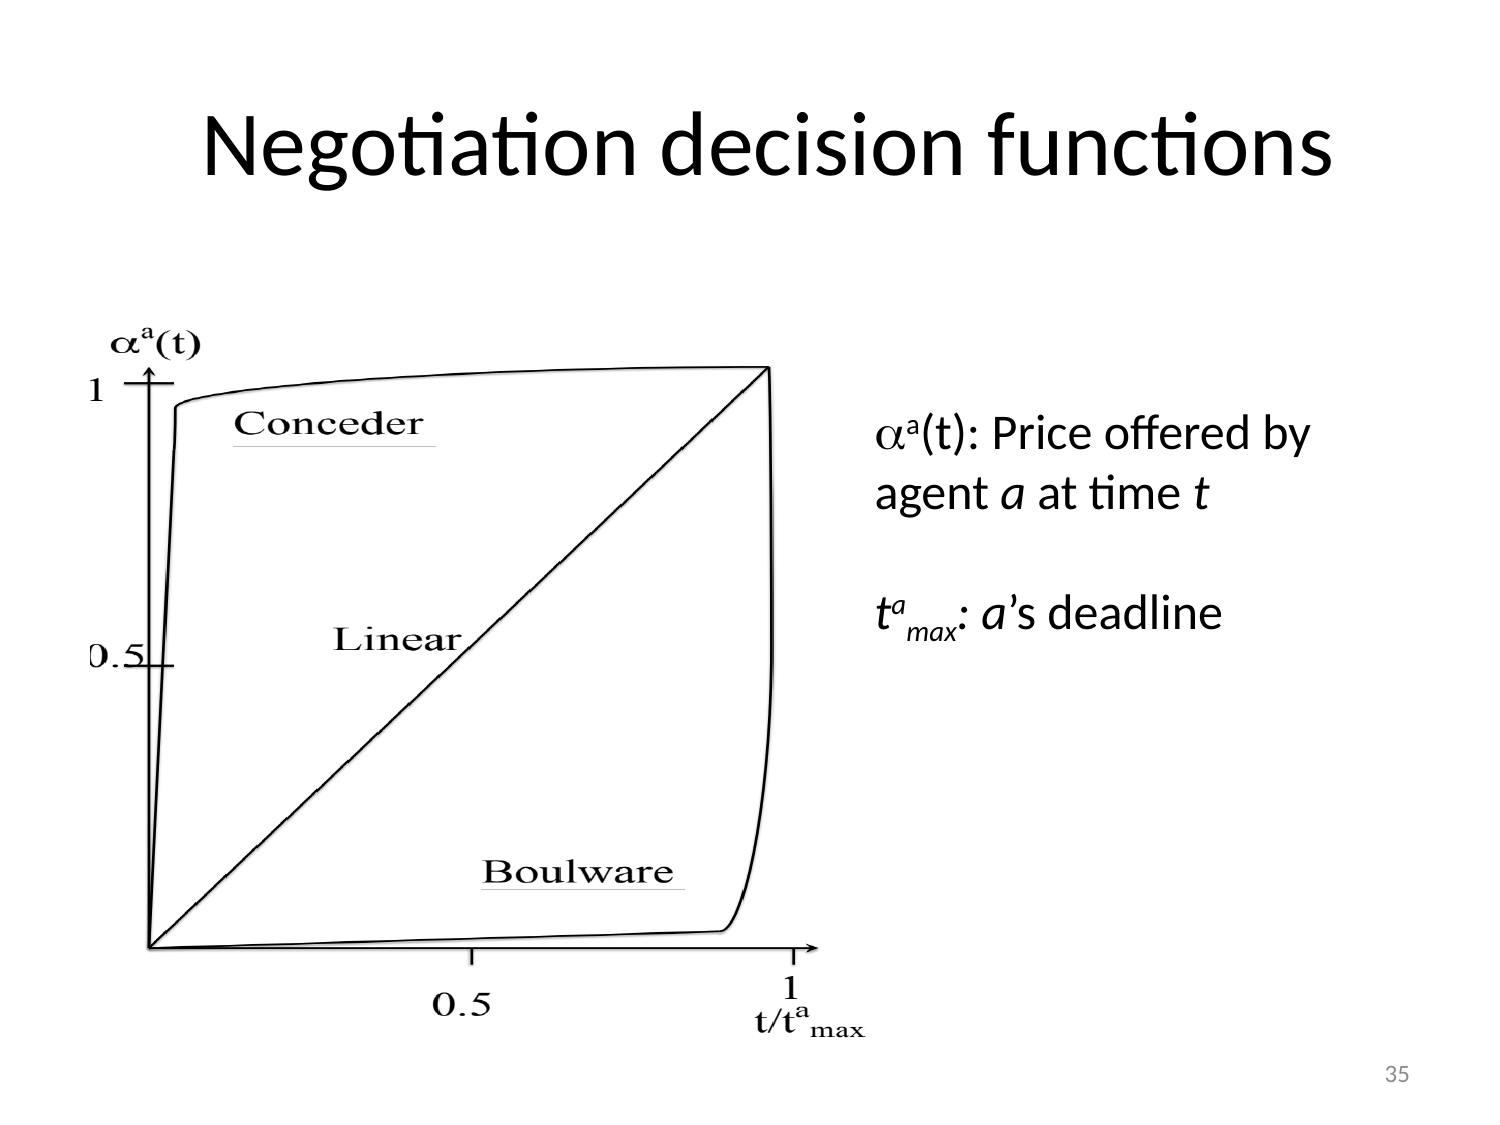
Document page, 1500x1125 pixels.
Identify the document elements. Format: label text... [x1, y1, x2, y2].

text_box [75, 238, 1425, 981]
picture [74, 283, 893, 1059]
text_box Negotiation decision functions [143, 45, 1394, 233]
slide_number 35 [1074, 1042, 1425, 1103]
text_box a(t): Price offered by agent a at time t tamax: a’s deadline [897, 391, 1394, 655]
